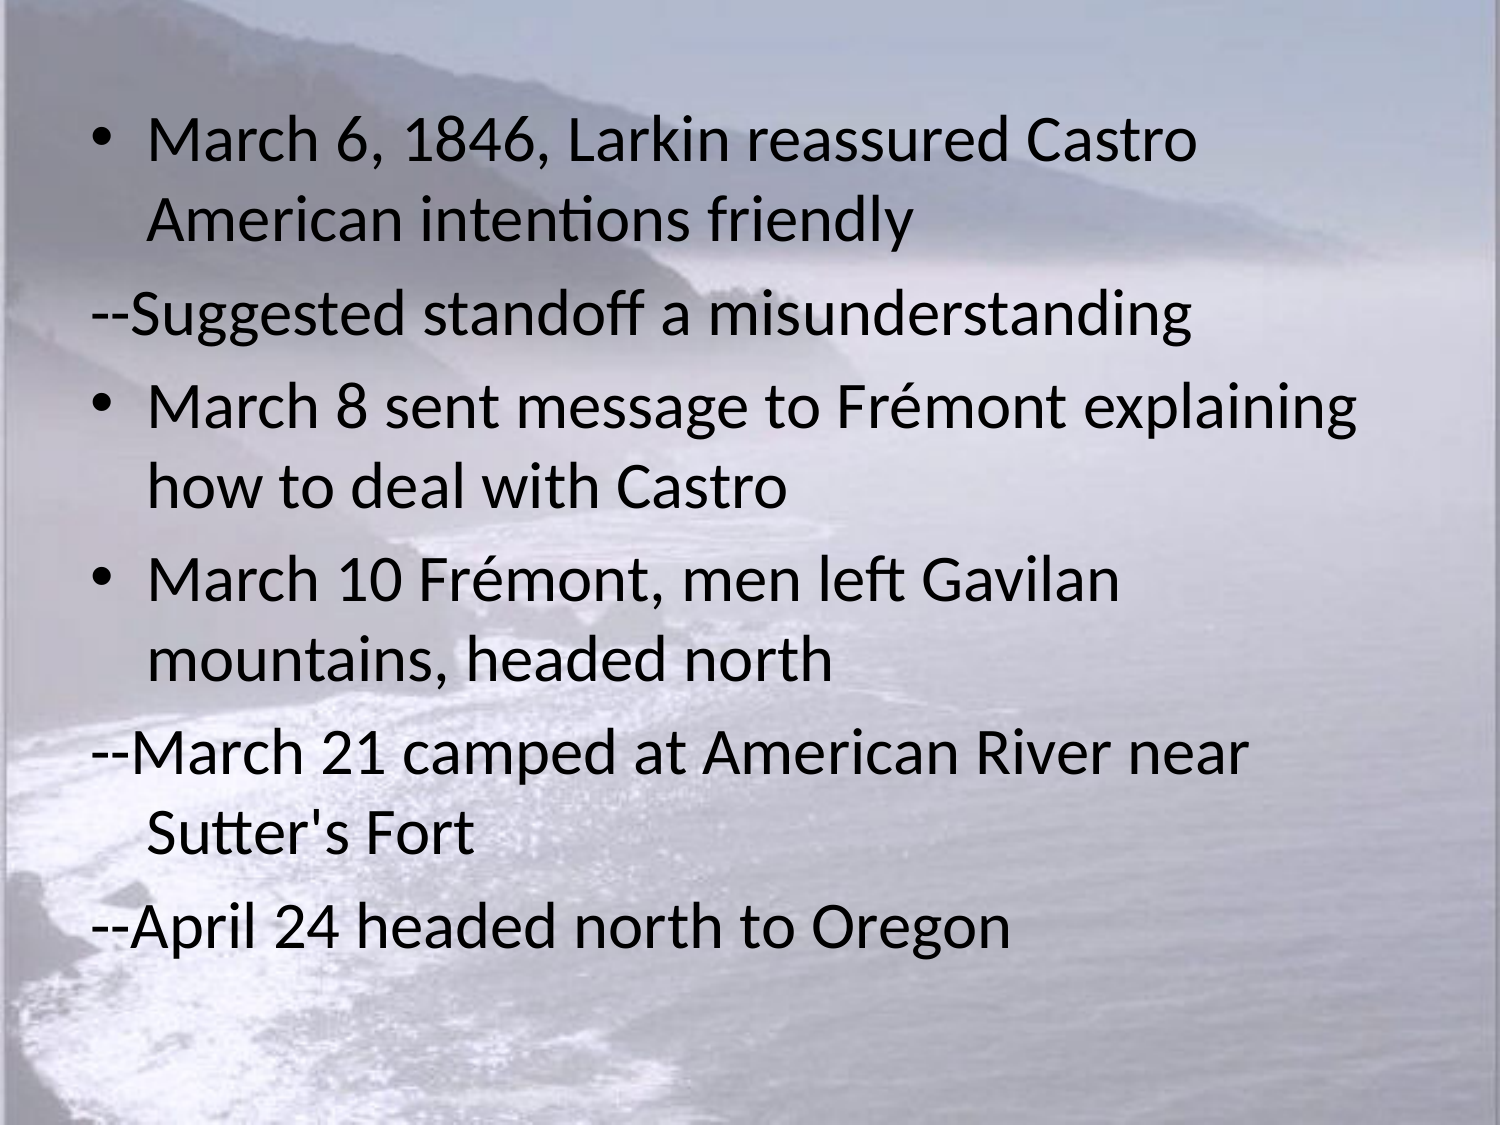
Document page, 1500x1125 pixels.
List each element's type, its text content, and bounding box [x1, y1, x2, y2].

picture [0, 0, 1500, 1125]
list March 6, 1846, Larkin reassured Castro American intentions friendly --Suggested standoff a misunderstanding March 8 sent message to Frémont explaining how to deal with Castro March 10 Frémont, men left Gavilan mountains, headed north --March 21 camped at American River near Sutter's Fort --April 24 headed north to Oregon [75, 87, 1425, 1005]
